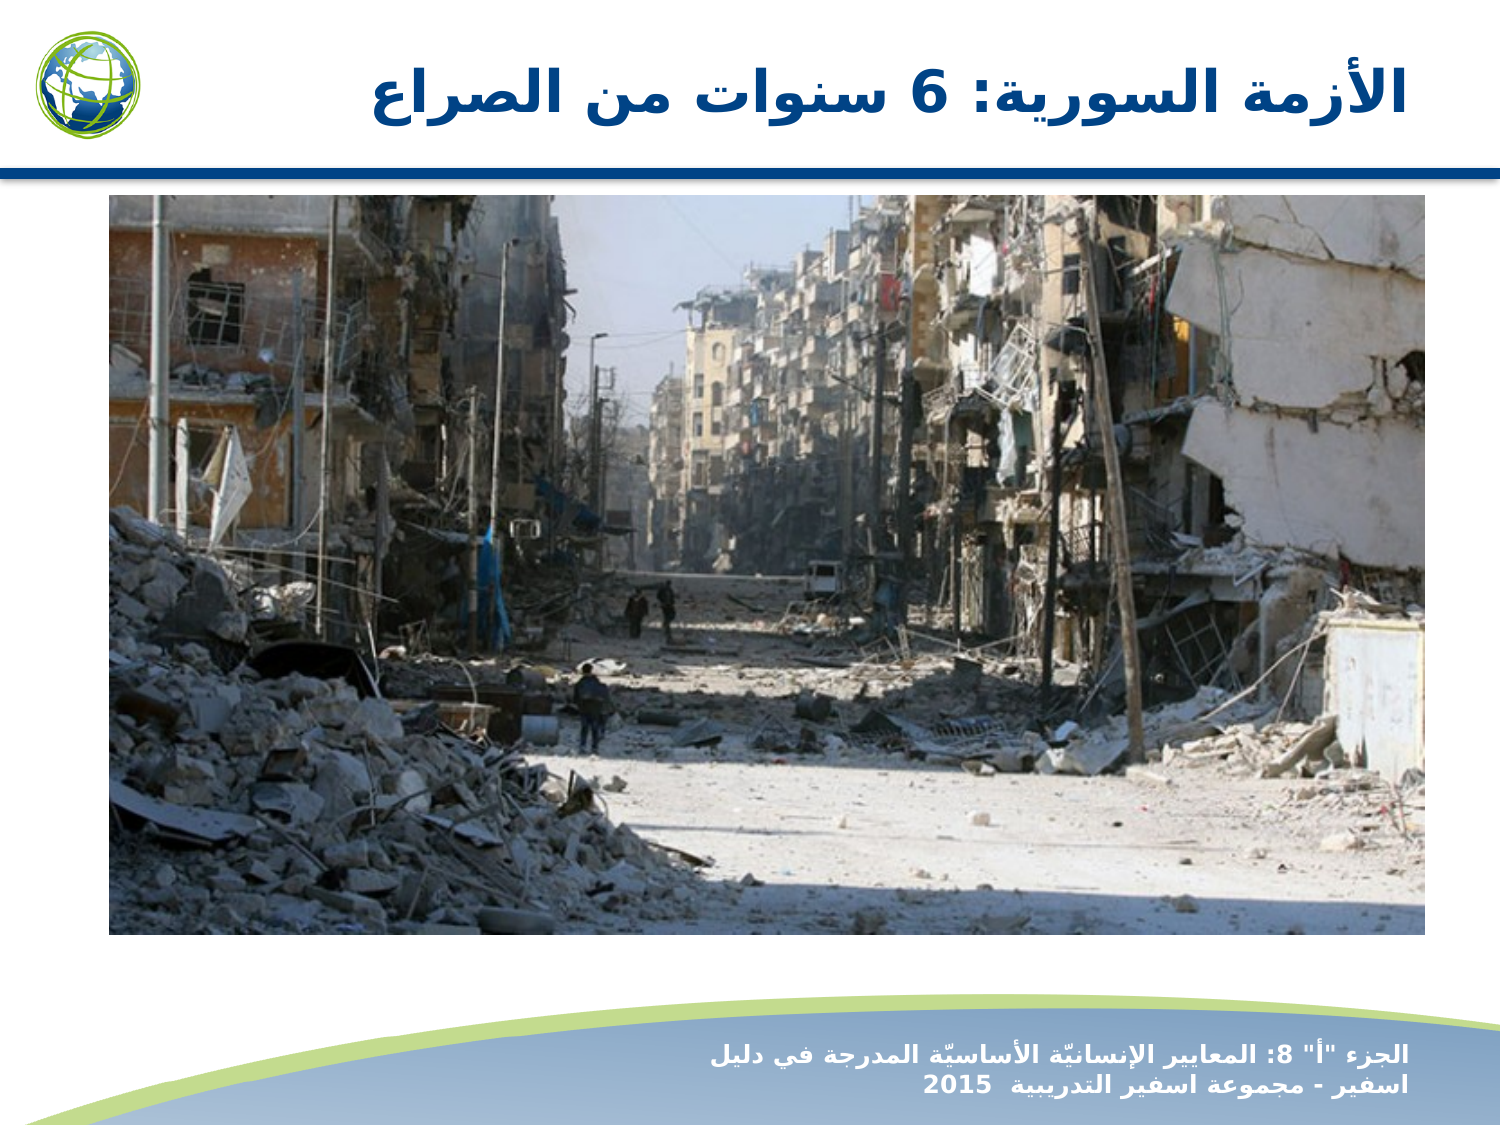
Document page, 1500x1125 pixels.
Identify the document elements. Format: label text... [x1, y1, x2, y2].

picture [0, 992, 1500, 1125]
picture [109, 195, 1426, 935]
title الأزمة السورية: 6 سنوات من الصراع [75, 0, 1425, 178]
picture [24, 26, 75, 147]
footer الجزء "أ" 8: المعايير الإنسانيّة الأساسيّة المدرجة في دليل اسفير - مجموعة اسفير التدريبية 2015 [679, 1038, 1425, 1099]
